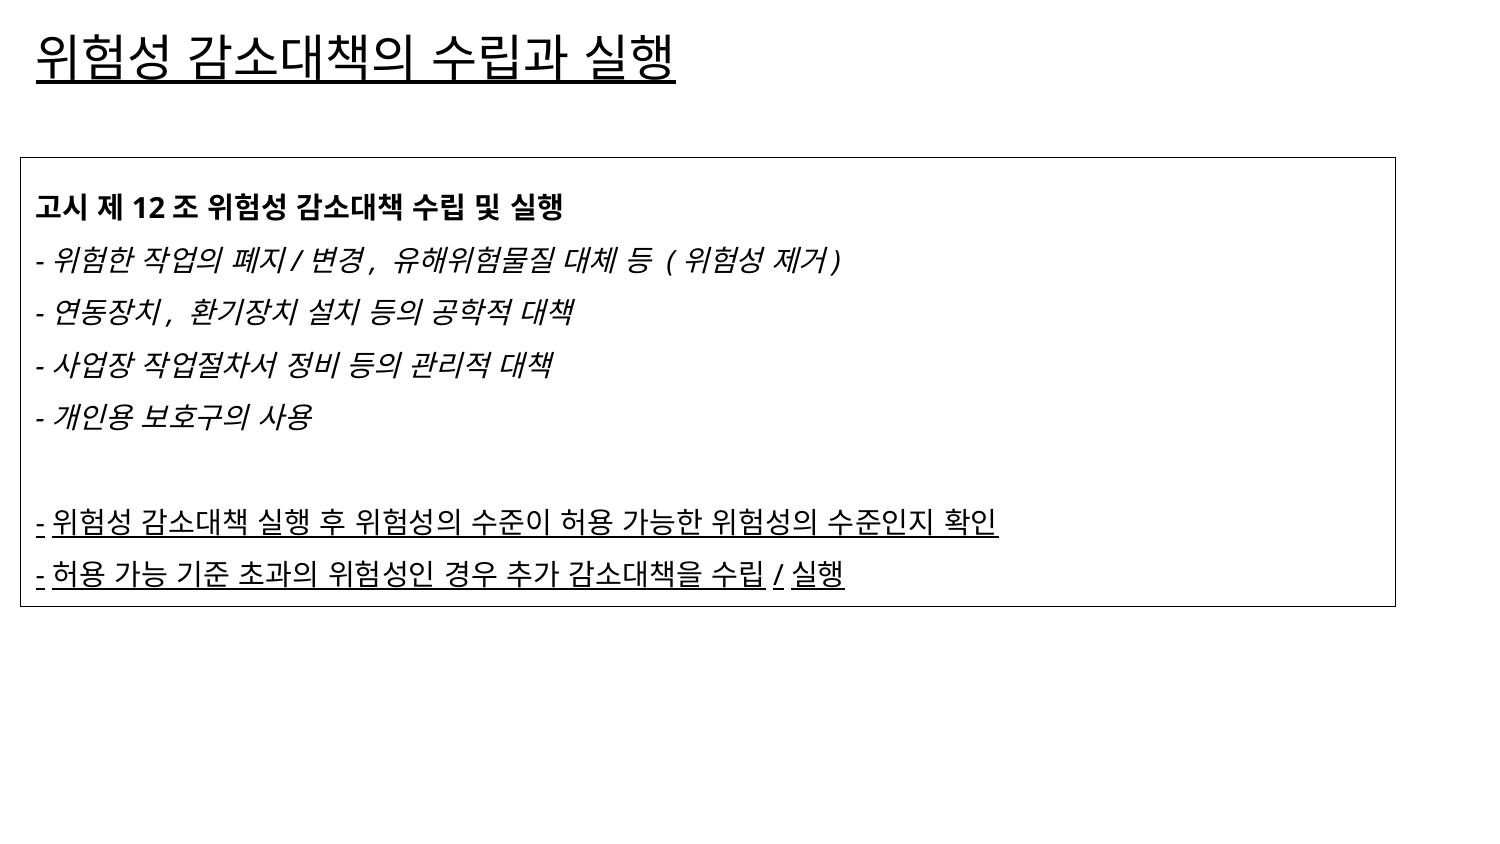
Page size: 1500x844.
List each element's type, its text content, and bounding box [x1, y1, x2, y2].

text_box 고시 제12조 위험성 감소대책 수립 및 실행 -위험한 작업의 폐지/변경, 유해위험물질 대체 등 (위험성 제거) -연동장치, 환기장치 설치 등의 공학적 대책 -사업장 작업절차서 정비 등의 관리적 대책 -개인용 보호구의 사용 -위험성 감소대책 실행 후 위험성의 수준이 허용 가능한 위험성의 수준인지 확인 -허용 가능 기준 초과의 위험성인 경우 추가 감소대책을 수립/실행 [20, 157, 1396, 607]
title 위험성 감소대책의 수립과 실행 [20, 0, 718, 142]
